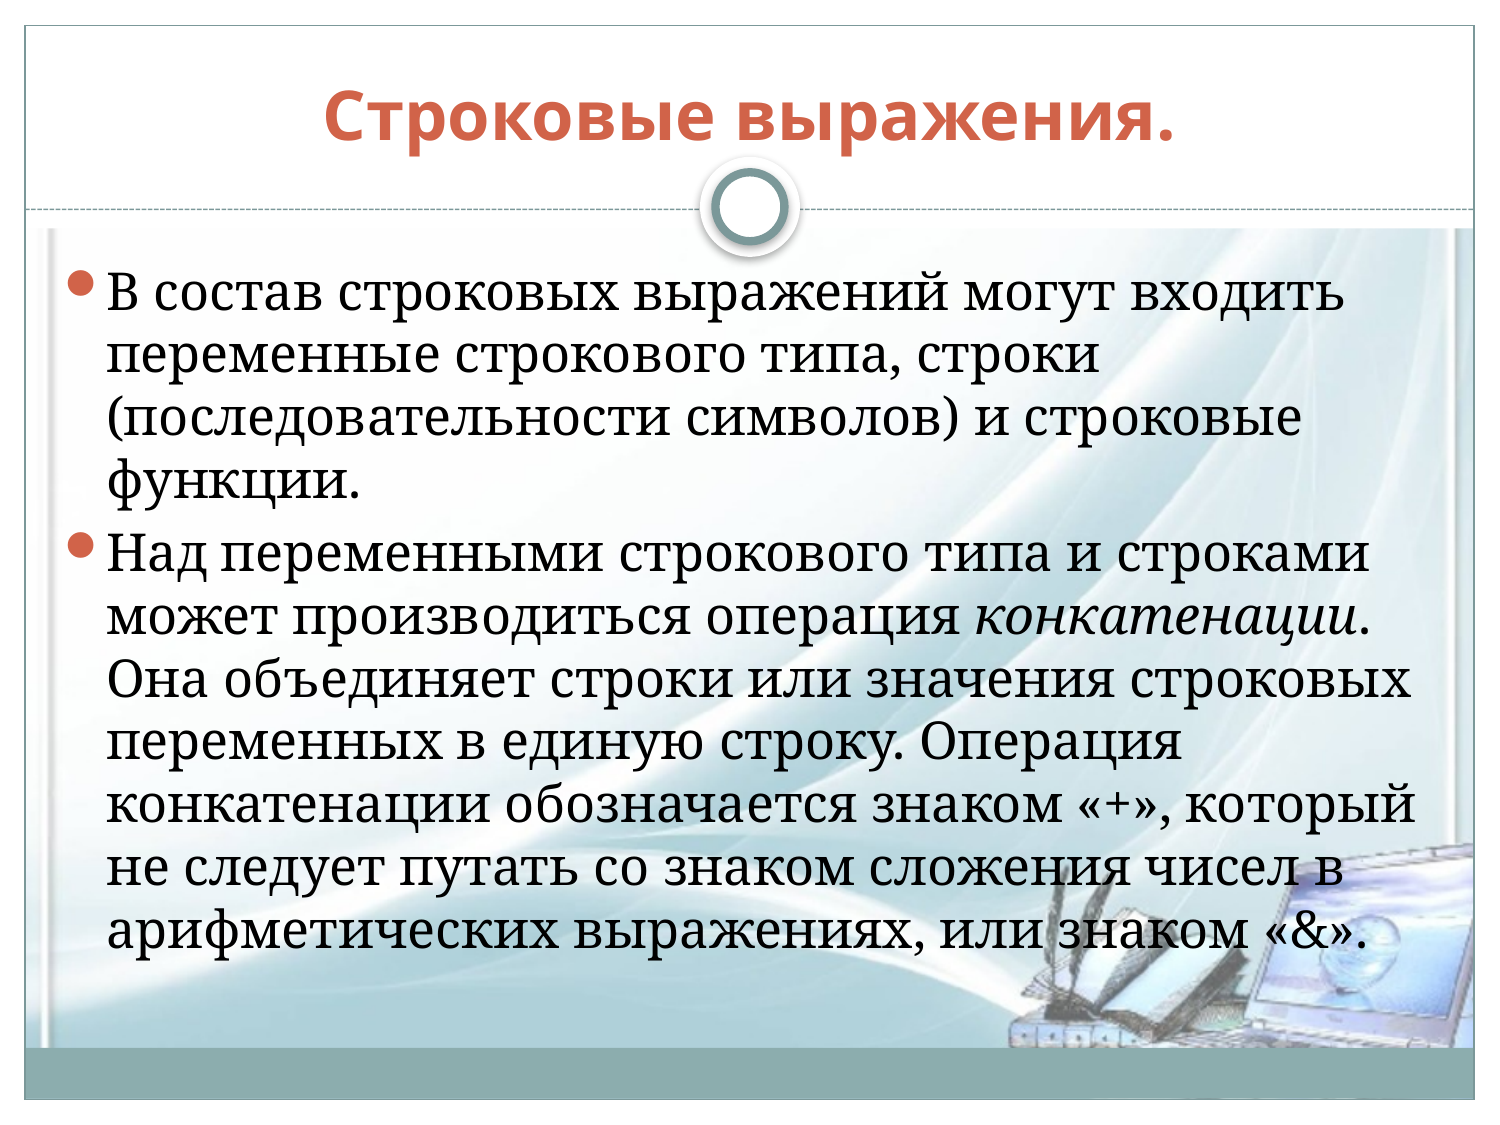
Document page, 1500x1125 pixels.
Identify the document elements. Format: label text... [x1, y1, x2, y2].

picture [26, 229, 1473, 1047]
title Строковые выражения. [49, 37, 1450, 162]
list В состав строковых выражений могут входить переменные строкового типа, строки (последовательности символов) и строковые функции. Над переменными строкового типа и строками может производиться операция конкатенации. Она объединяет строки или значения строковых переменных в единую строку. Операция конкатенации обозначается знаком «+», который не следует путать со знаком сложения чисел в арифметических выражениях, или знаком «&». [49, 250, 1445, 1001]
